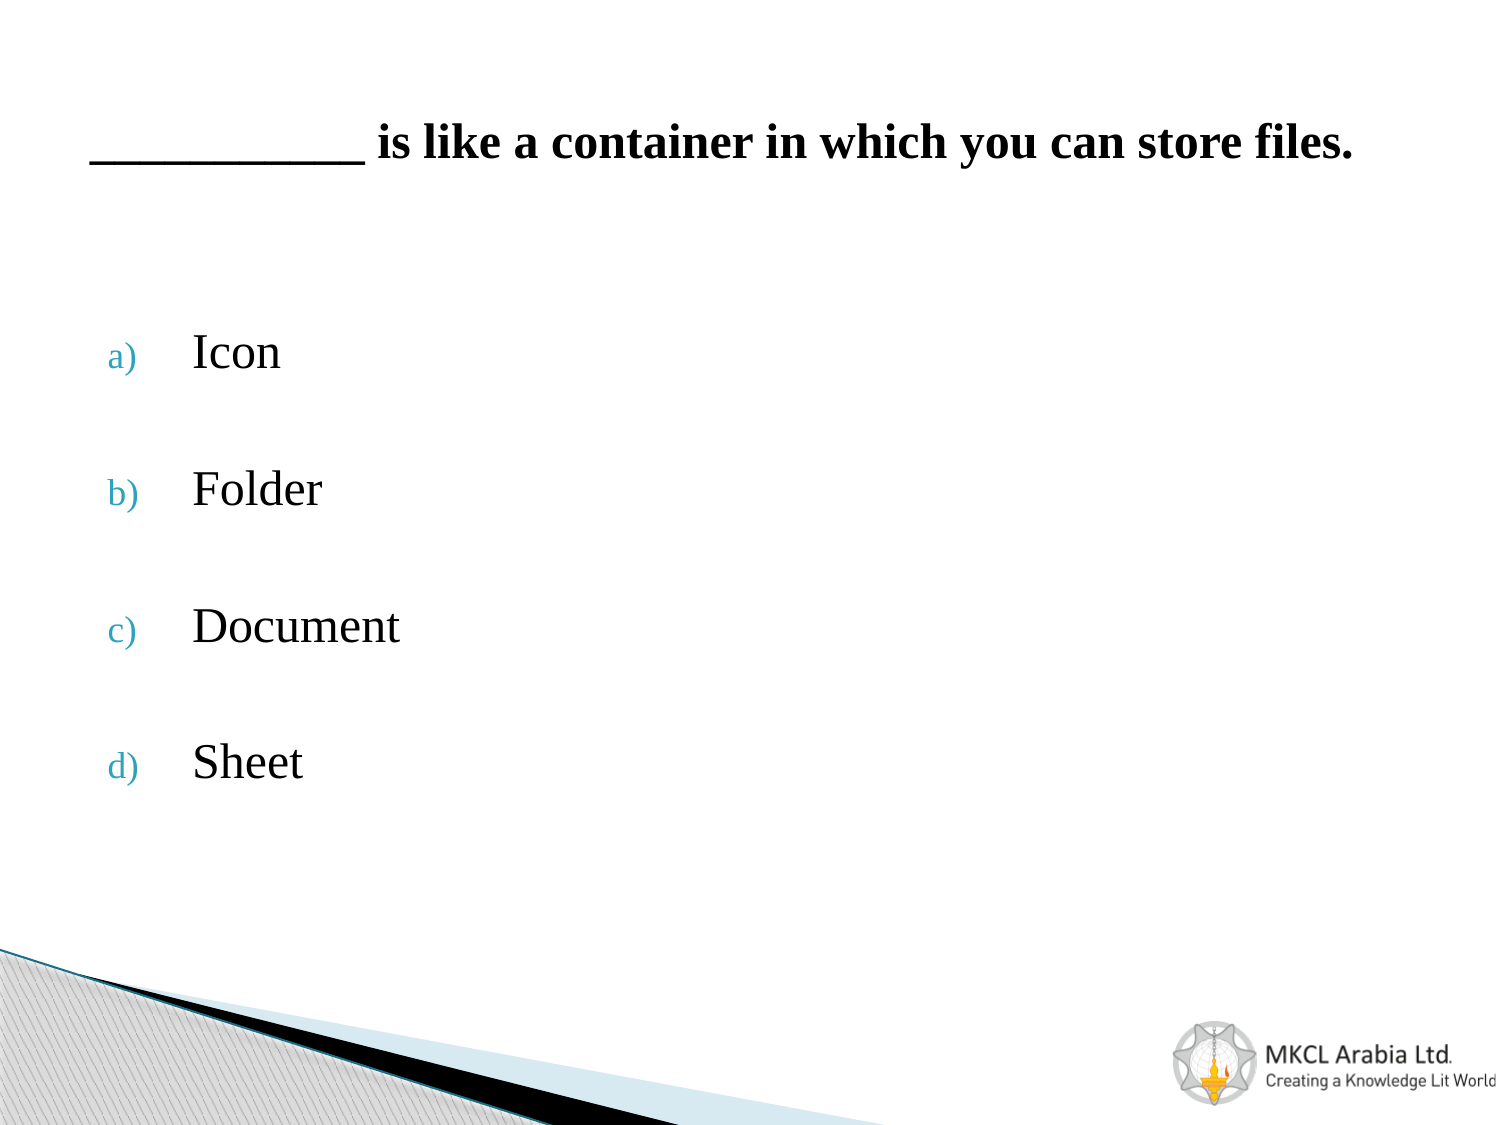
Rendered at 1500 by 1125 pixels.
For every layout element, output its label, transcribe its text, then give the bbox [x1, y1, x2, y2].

picture [1172, 1021, 1496, 1106]
title ___________ is like a container in which you can store files. [75, 45, 1425, 233]
list Icon Folder Document Sheet [75, 243, 1425, 986]
